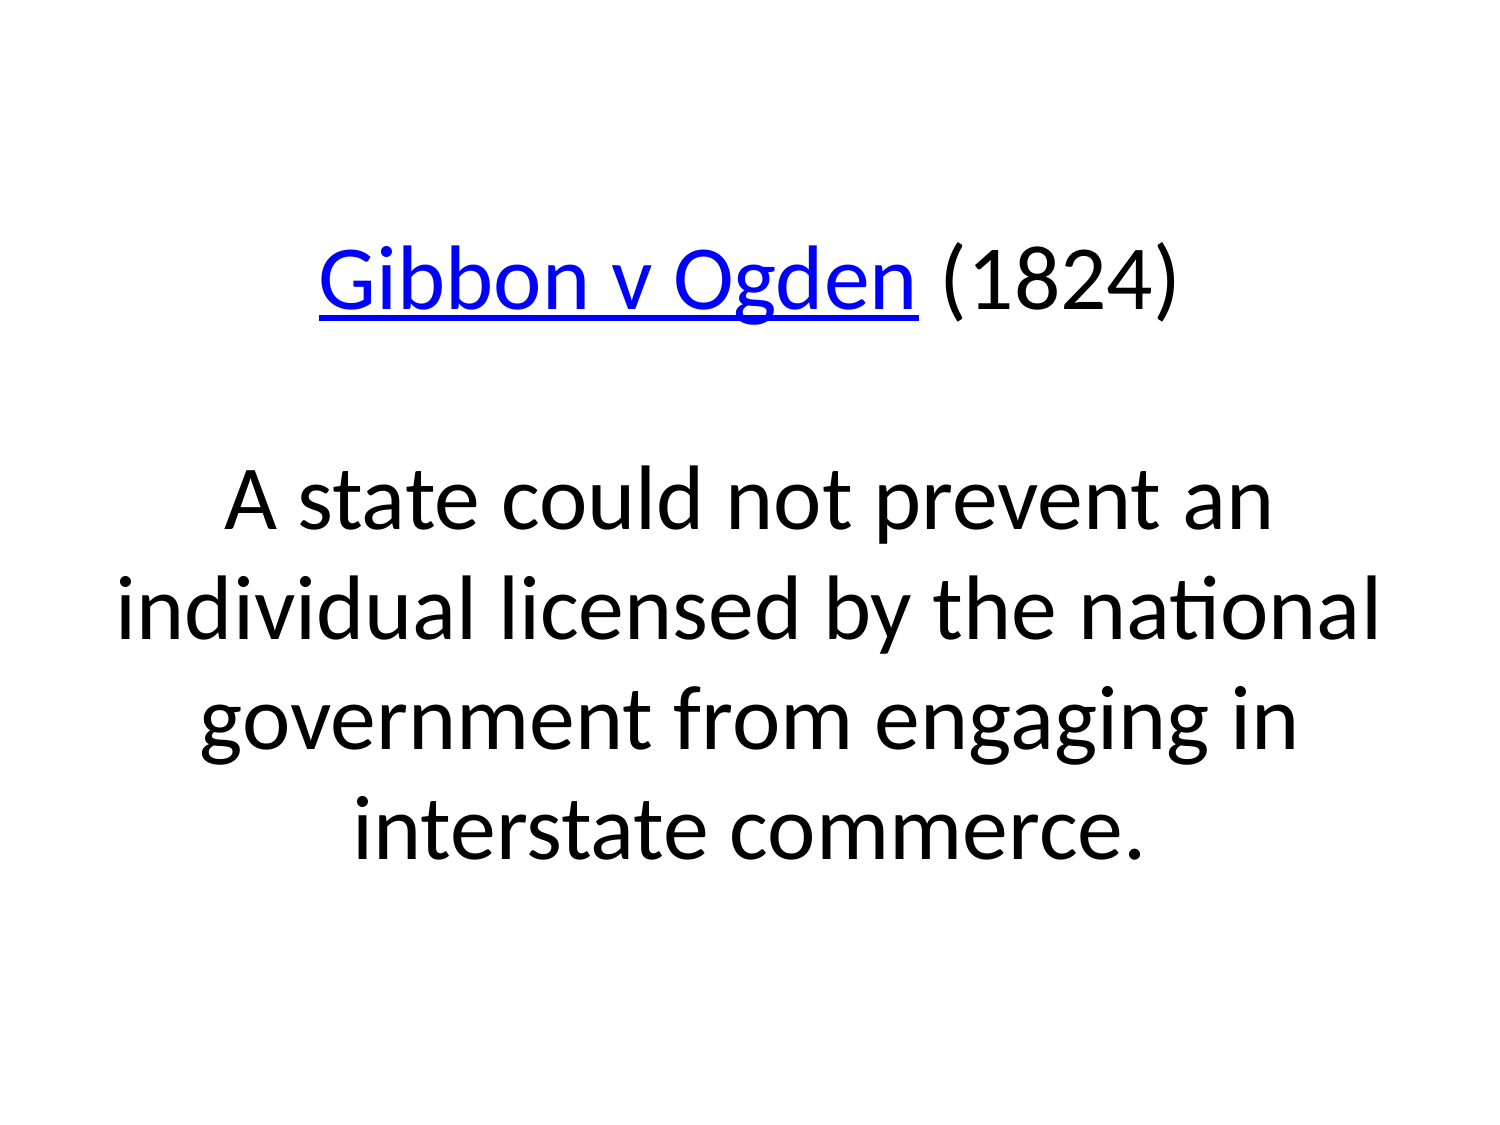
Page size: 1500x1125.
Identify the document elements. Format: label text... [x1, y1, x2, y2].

title Gibbon v Ogden (1824) A state could not prevent an individual licensed by the national government from engaging in interstate commerce. [74, 44, 1426, 1051]
